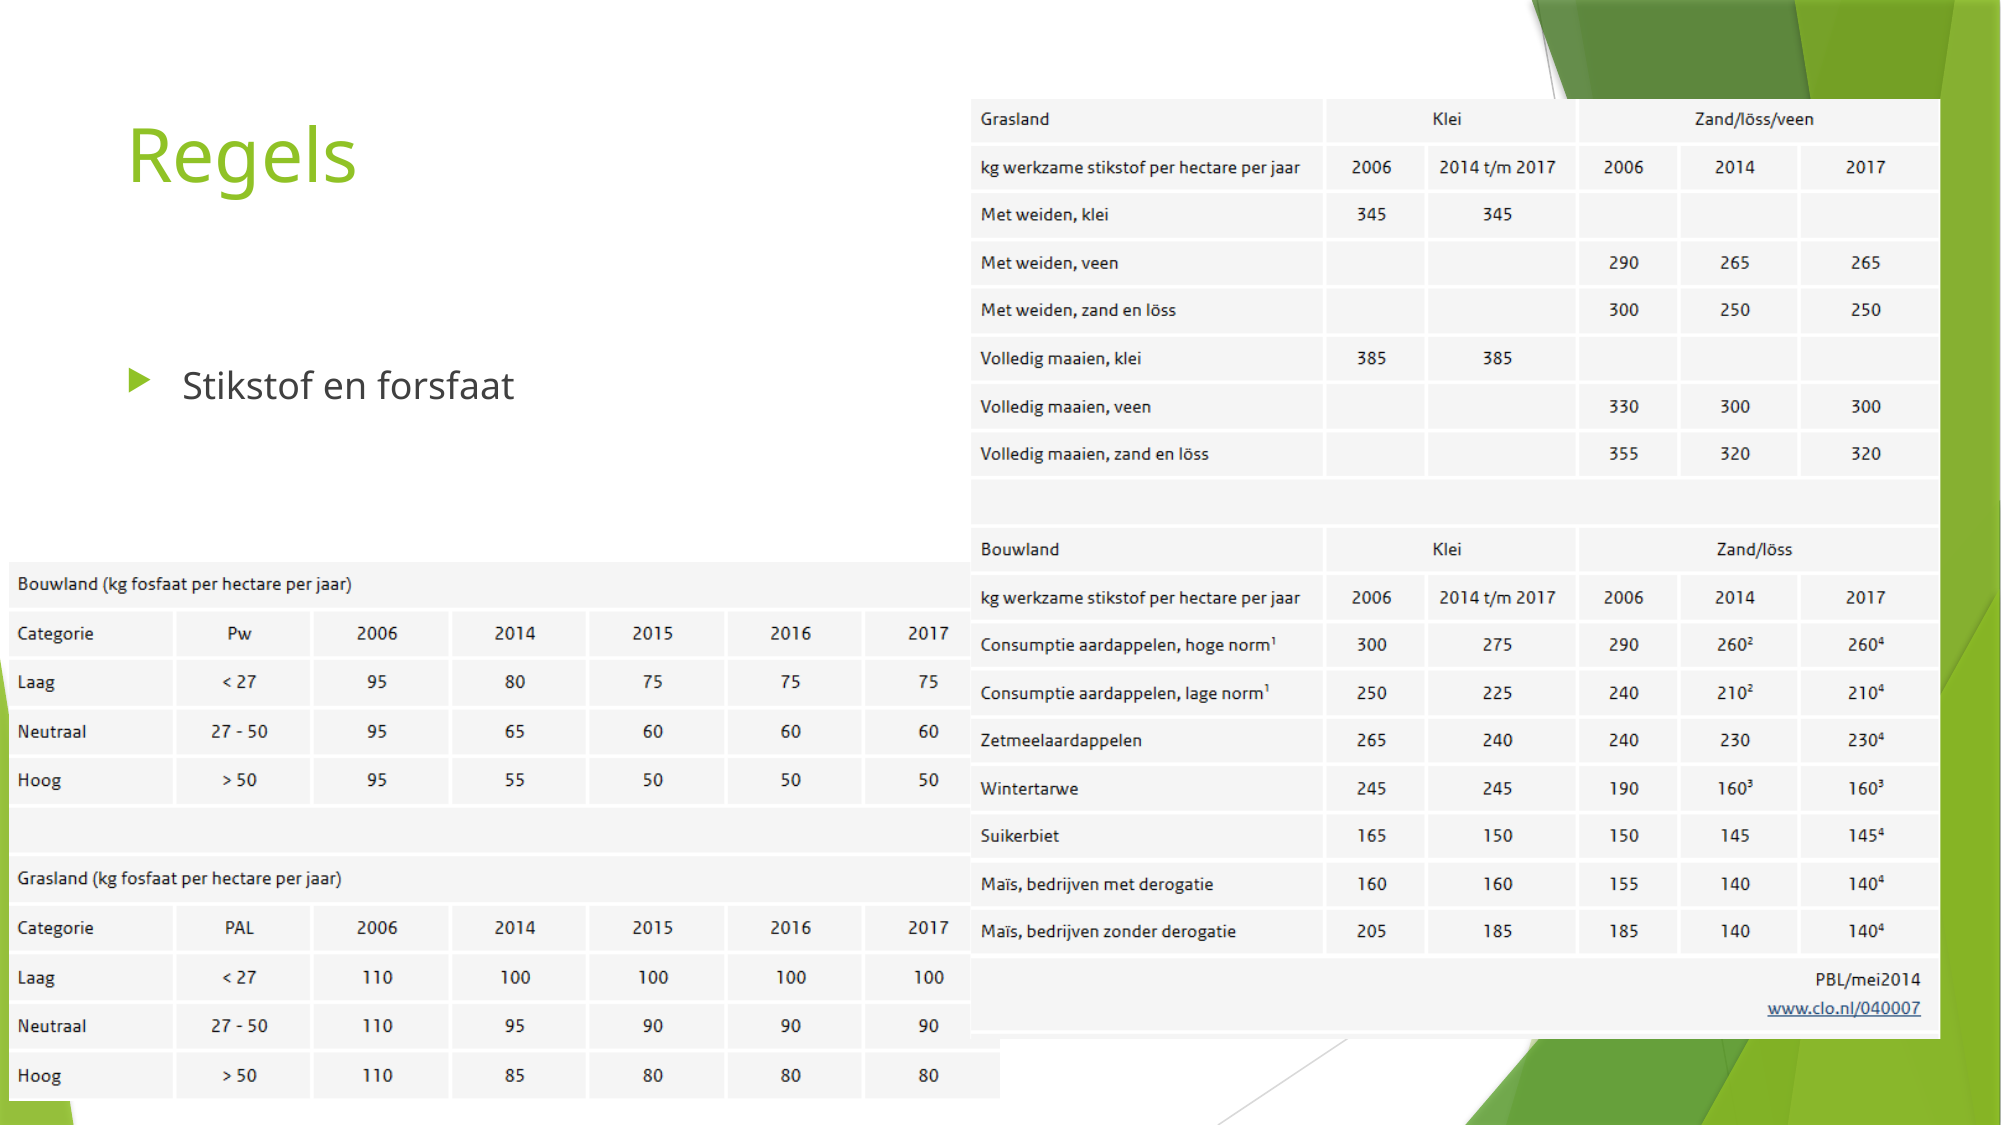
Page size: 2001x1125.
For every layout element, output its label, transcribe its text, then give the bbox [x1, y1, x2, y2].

list Stikstof en forsfaat [111, 354, 964, 561]
title Regels [111, 99, 968, 317]
picture [9, 99, 1941, 1101]
